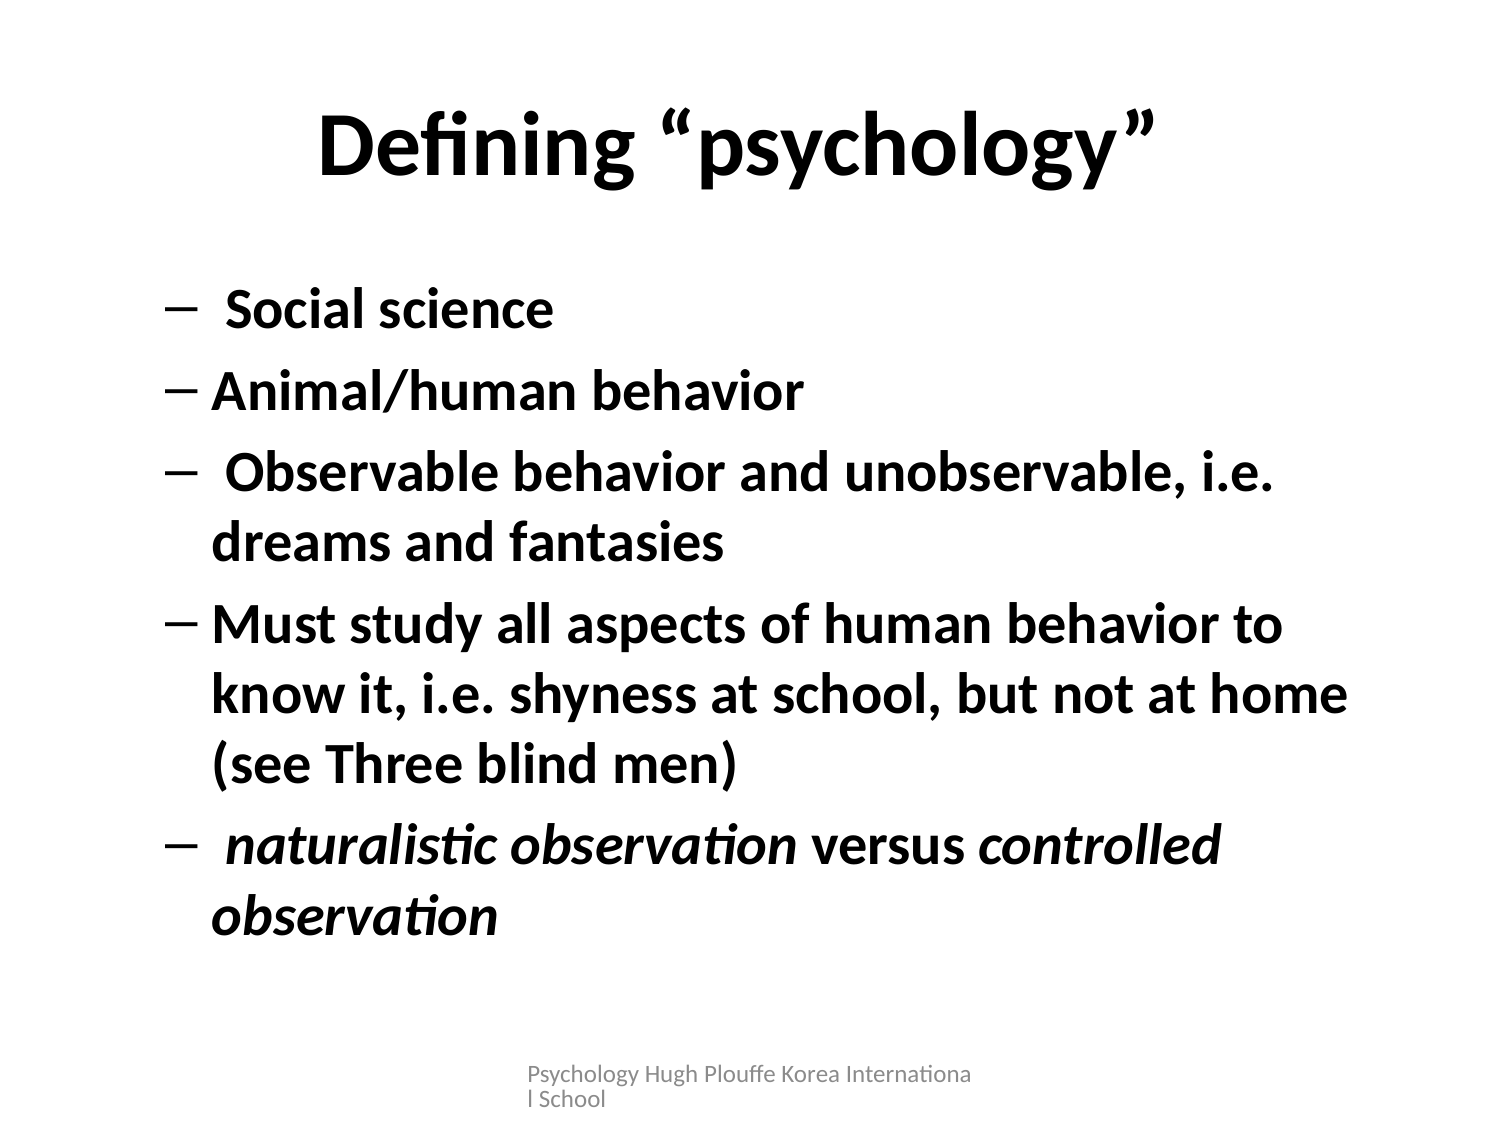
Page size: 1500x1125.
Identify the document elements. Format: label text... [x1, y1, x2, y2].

footer Psychology Hugh Plouffe Korea International School [512, 1042, 988, 1103]
list Social science Animal/human behavior Observable behavior and unobservable, i.e. dreams and fantasies Must study all aspects of human behavior to know it, i.e. shyness at school, but not at home (see Three blind men) naturalistic observation versus controlled observation [75, 262, 1425, 1005]
title Defining “psychology” [75, 45, 1425, 233]
